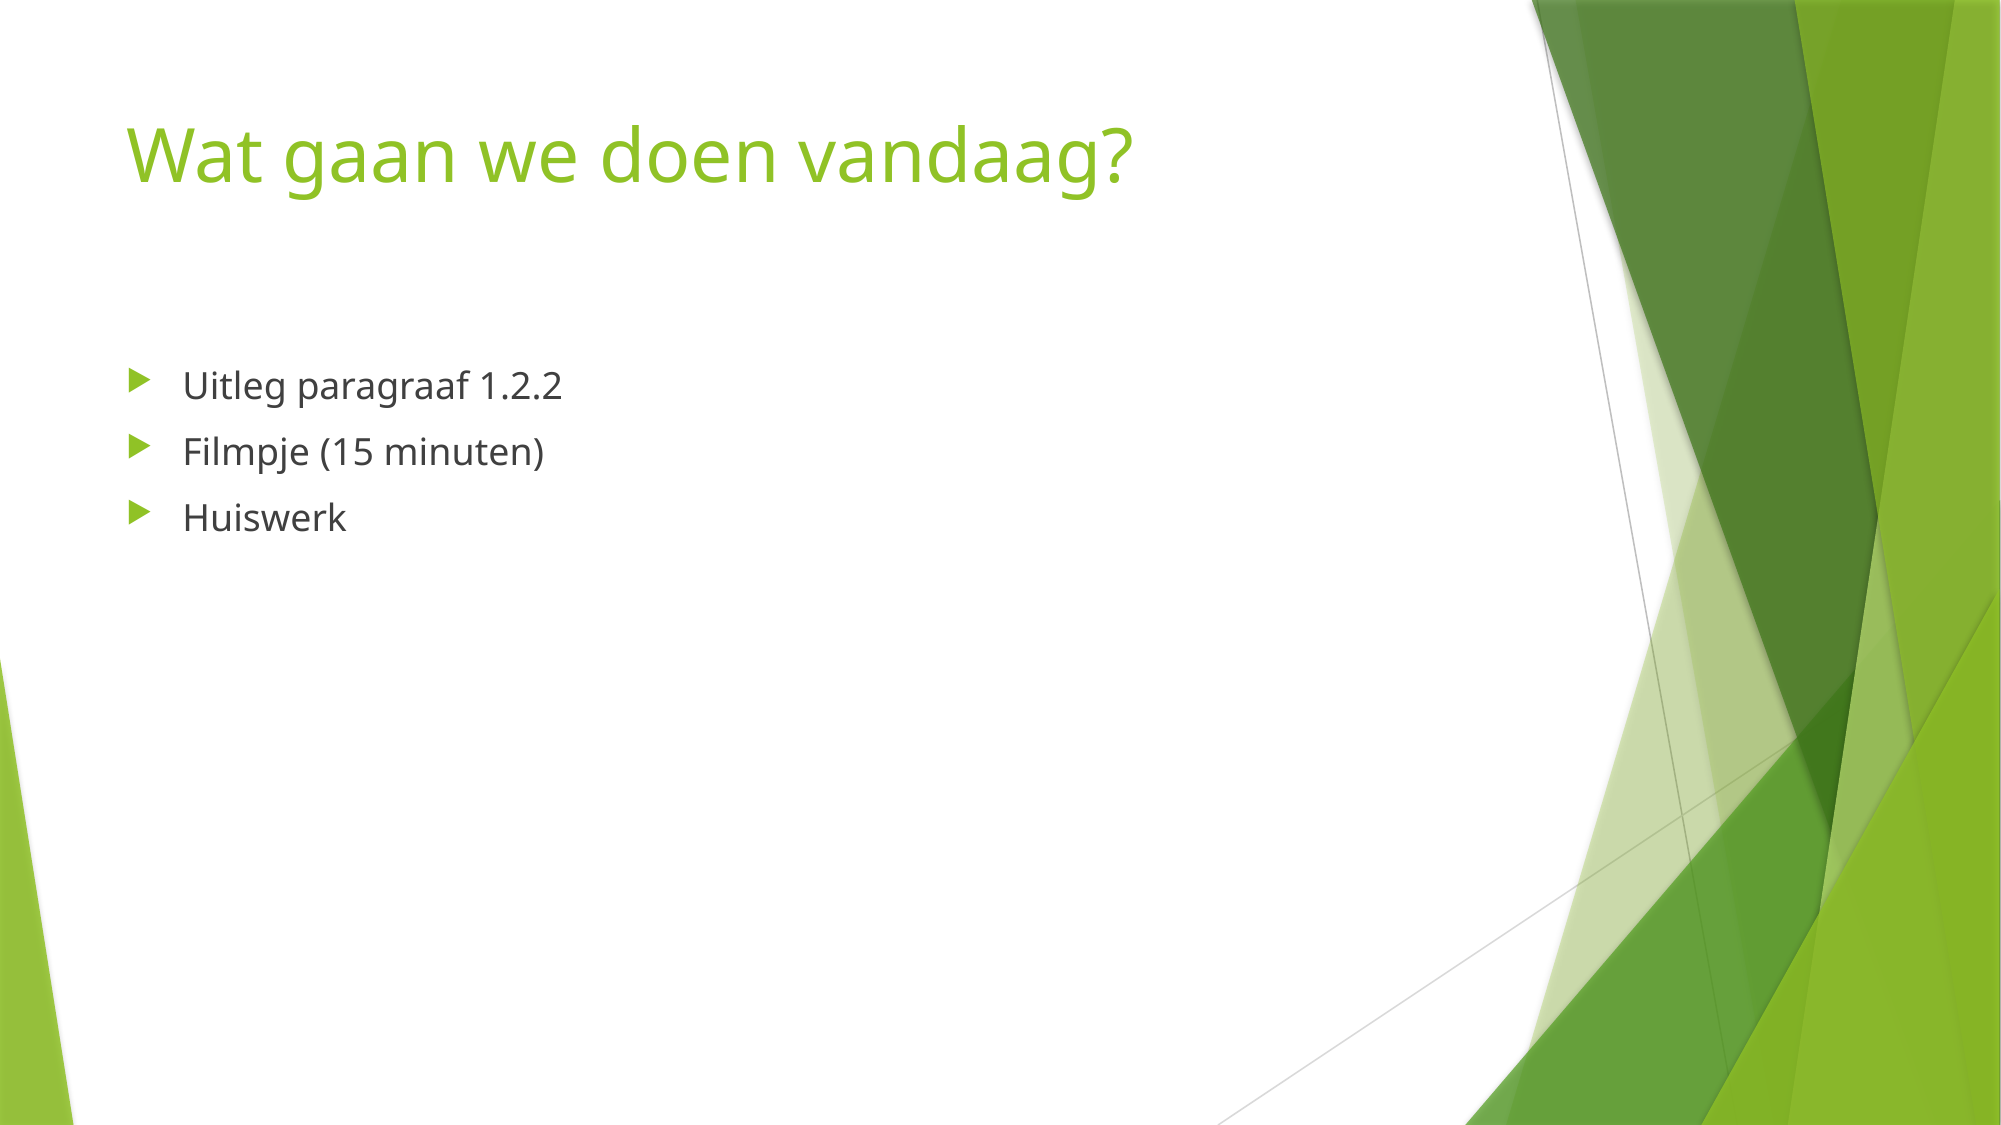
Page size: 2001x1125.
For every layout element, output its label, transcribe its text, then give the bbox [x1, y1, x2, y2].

list Uitleg paragraaf 1.2.2 Filmpje (15 minuten) Huiswerk [111, 354, 1522, 992]
title Wat gaan we doen vandaag? [111, 99, 1522, 317]
